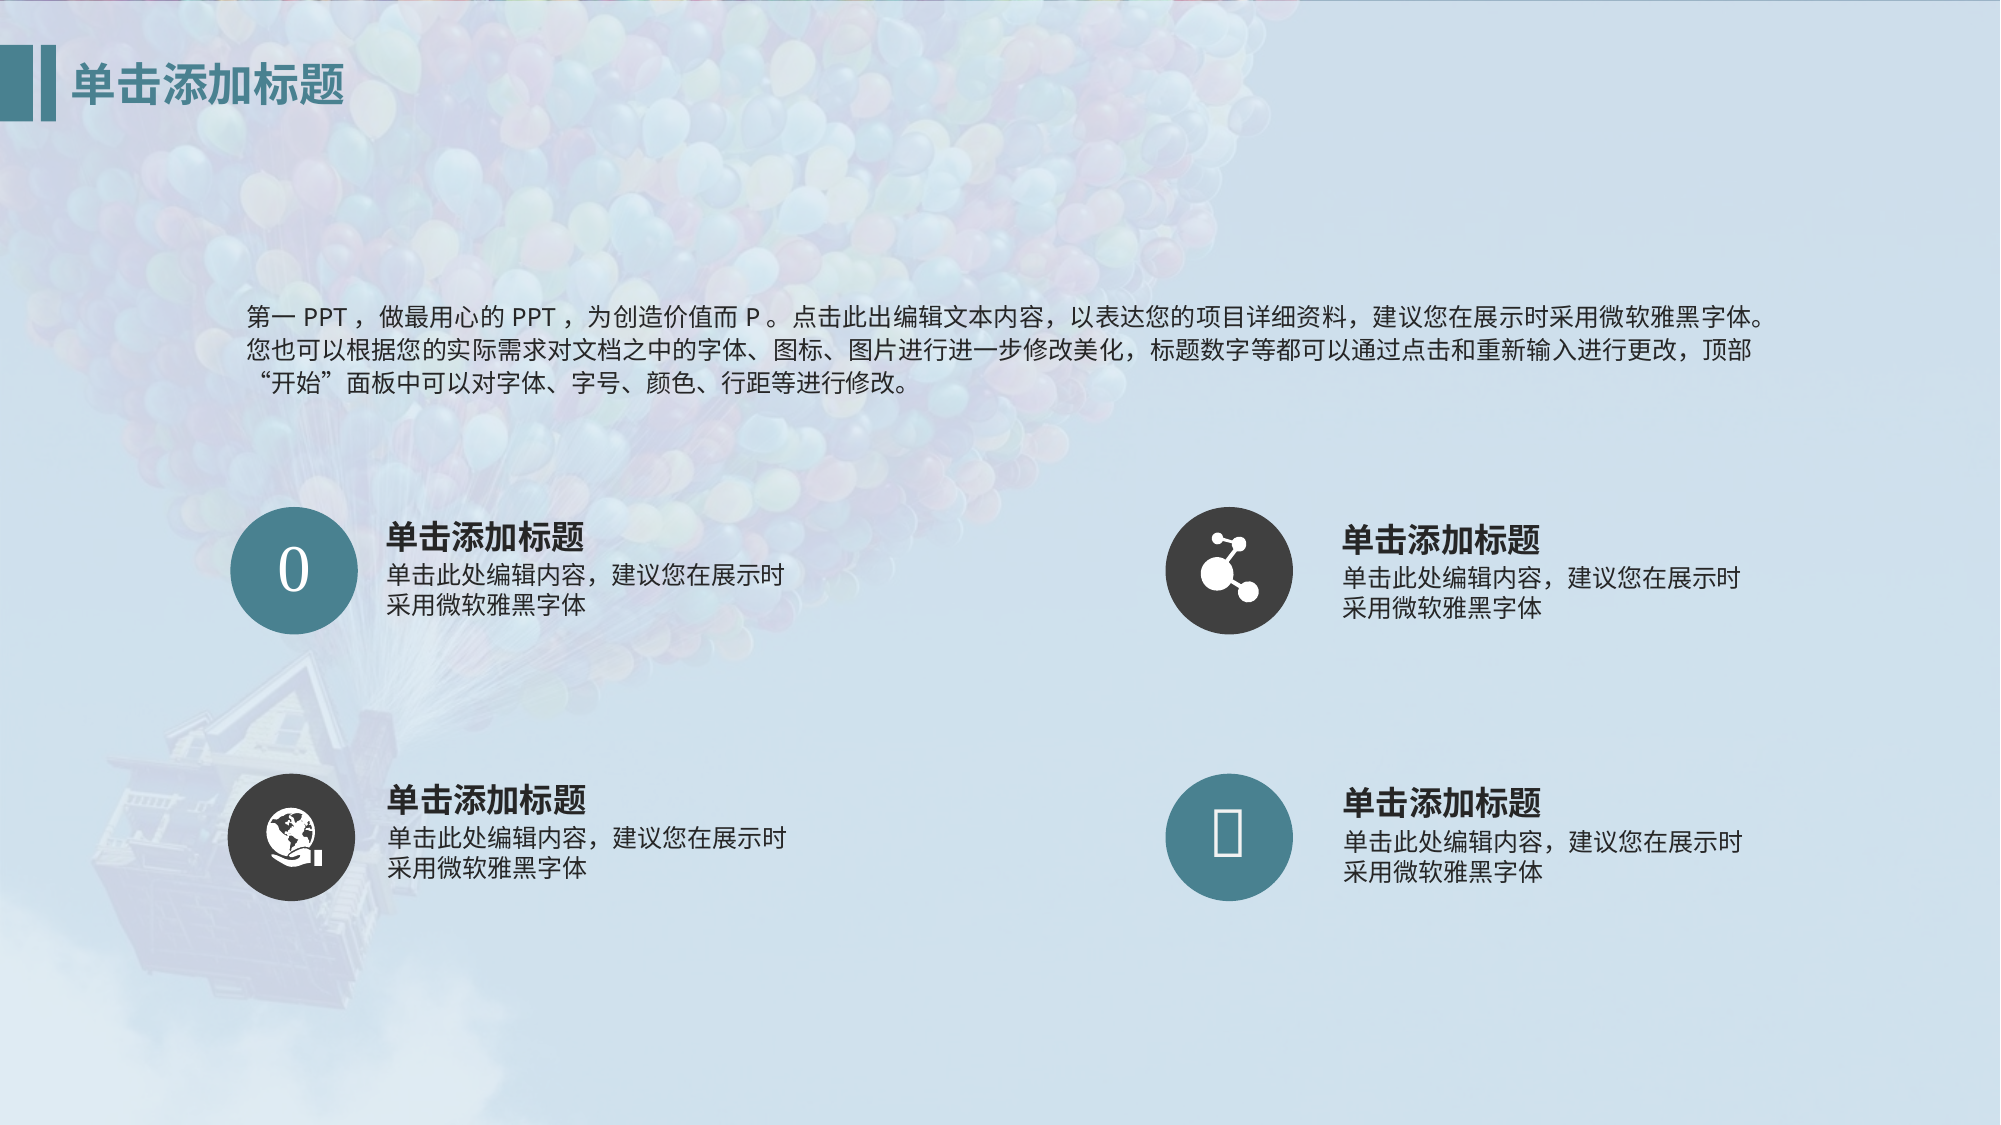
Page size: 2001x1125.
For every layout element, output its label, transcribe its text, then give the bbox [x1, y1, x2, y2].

text_box 单击此处编辑内容，建议您在展示时采用微软雅黑字体 [386, 545, 811, 634]
text_box [1164, 772, 1294, 903]
text_box 单击此处编辑内容，建议您在展示时采用微软雅黑字体 [1343, 812, 1769, 901]
text_box [226, 772, 357, 903]
text_box  [262, 517, 326, 612]
text_box 第一PPT，做最用心的PPT，为创造价值而P。点击此出编辑文本内容，以表达您的项目详细资料，建议您在展示时采用微软雅黑字体。您也可以根据您的实际需求对文档之中的字体、图标、图片进行进一步修改美化，标题数字等都可以通过点击和重新输入进行更改，顶部“开始”面板中可以对字体、字号、颜色、行距等进行修改。 [231, 291, 1768, 405]
text_box [229, 505, 359, 636]
text_box  [1193, 783, 1264, 879]
text_box [1200, 532, 1259, 603]
text_box 单击添加标题 [1326, 516, 1674, 563]
text_box 单击添加标题 [55, 47, 460, 118]
text_box 单击添加标题 [371, 775, 719, 822]
text_box 单击此处编辑内容，建议您在展示时采用微软雅黑字体 [387, 808, 813, 897]
text_box 单击添加标题 [1327, 779, 1675, 826]
text_box [314, 849, 322, 866]
text_box [1164, 505, 1294, 636]
text_box [266, 807, 316, 867]
text_box 单击添加标题 [370, 512, 718, 559]
text_box 单击此处编辑内容，建议您在展示时采用微软雅黑字体 [1342, 548, 1767, 637]
